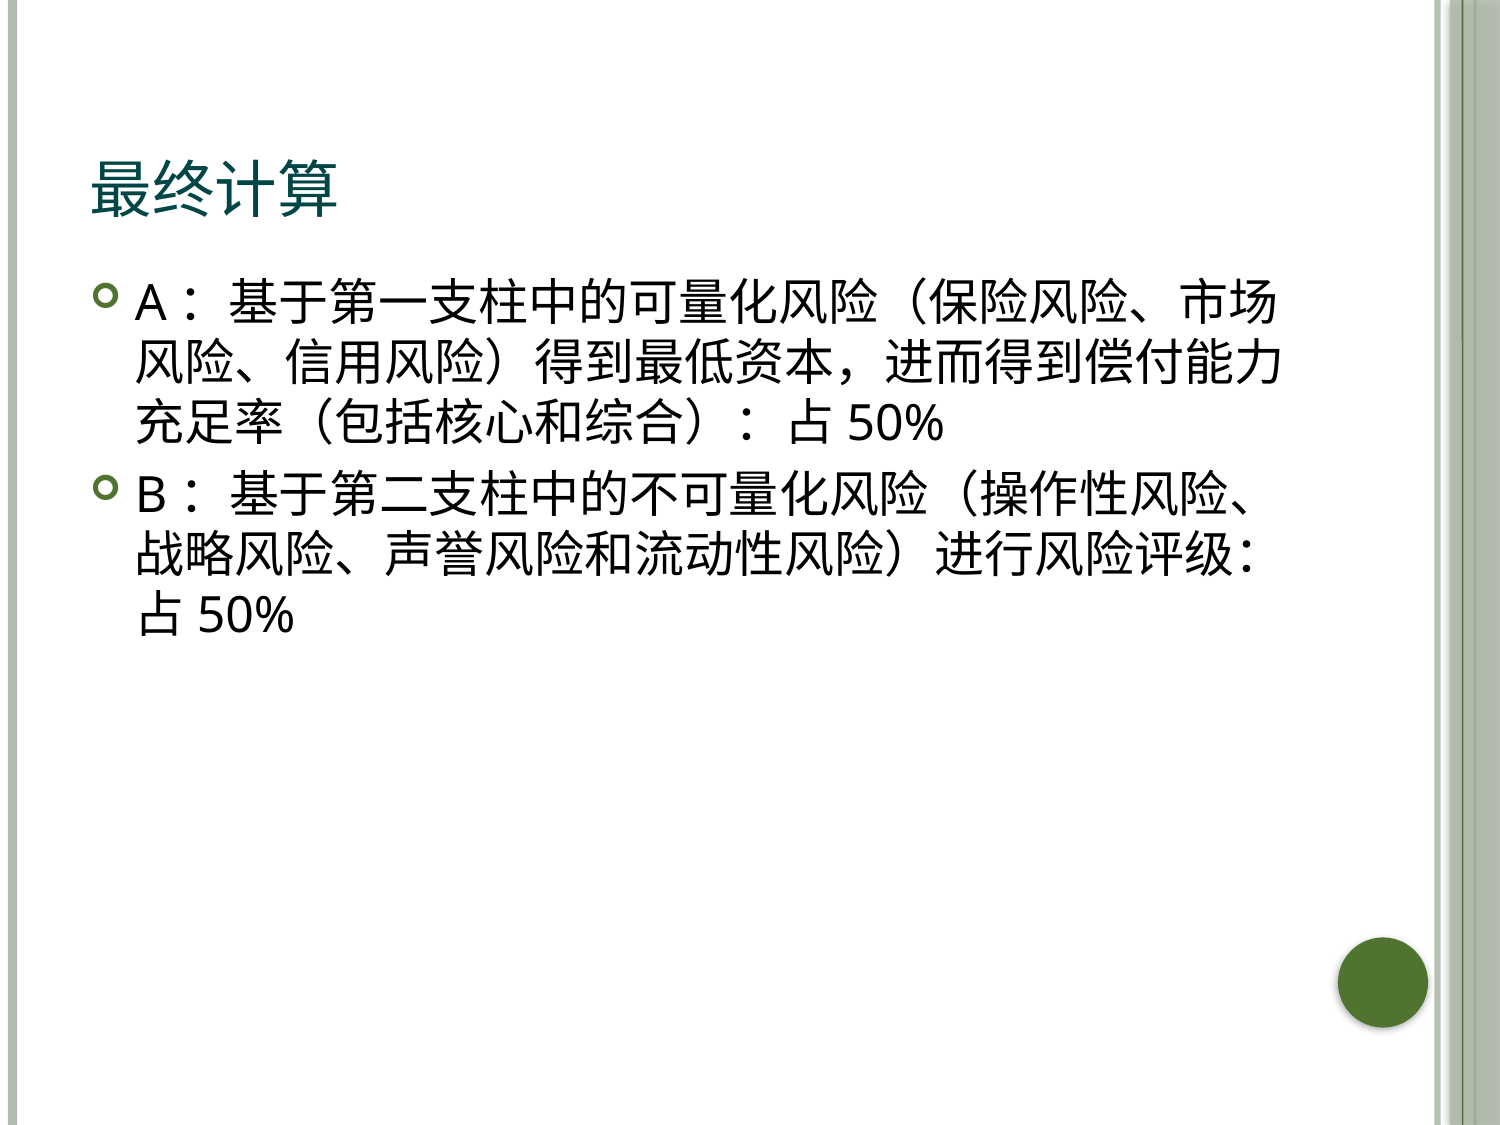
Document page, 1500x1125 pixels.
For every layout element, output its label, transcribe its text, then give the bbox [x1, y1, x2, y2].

title 最终计算 [75, 45, 1300, 233]
list A：基于第一支柱中的可量化风险（保险风险、市场风险、信用风险）得到最低资本，进而得到偿付能力充足率（包括核心和综合）：占50% B：基于第二支柱中的不可量化风险（操作性风险、战略风险、声誉风险和流动性风险）进行风险评级：占50% [74, 262, 1301, 1063]
